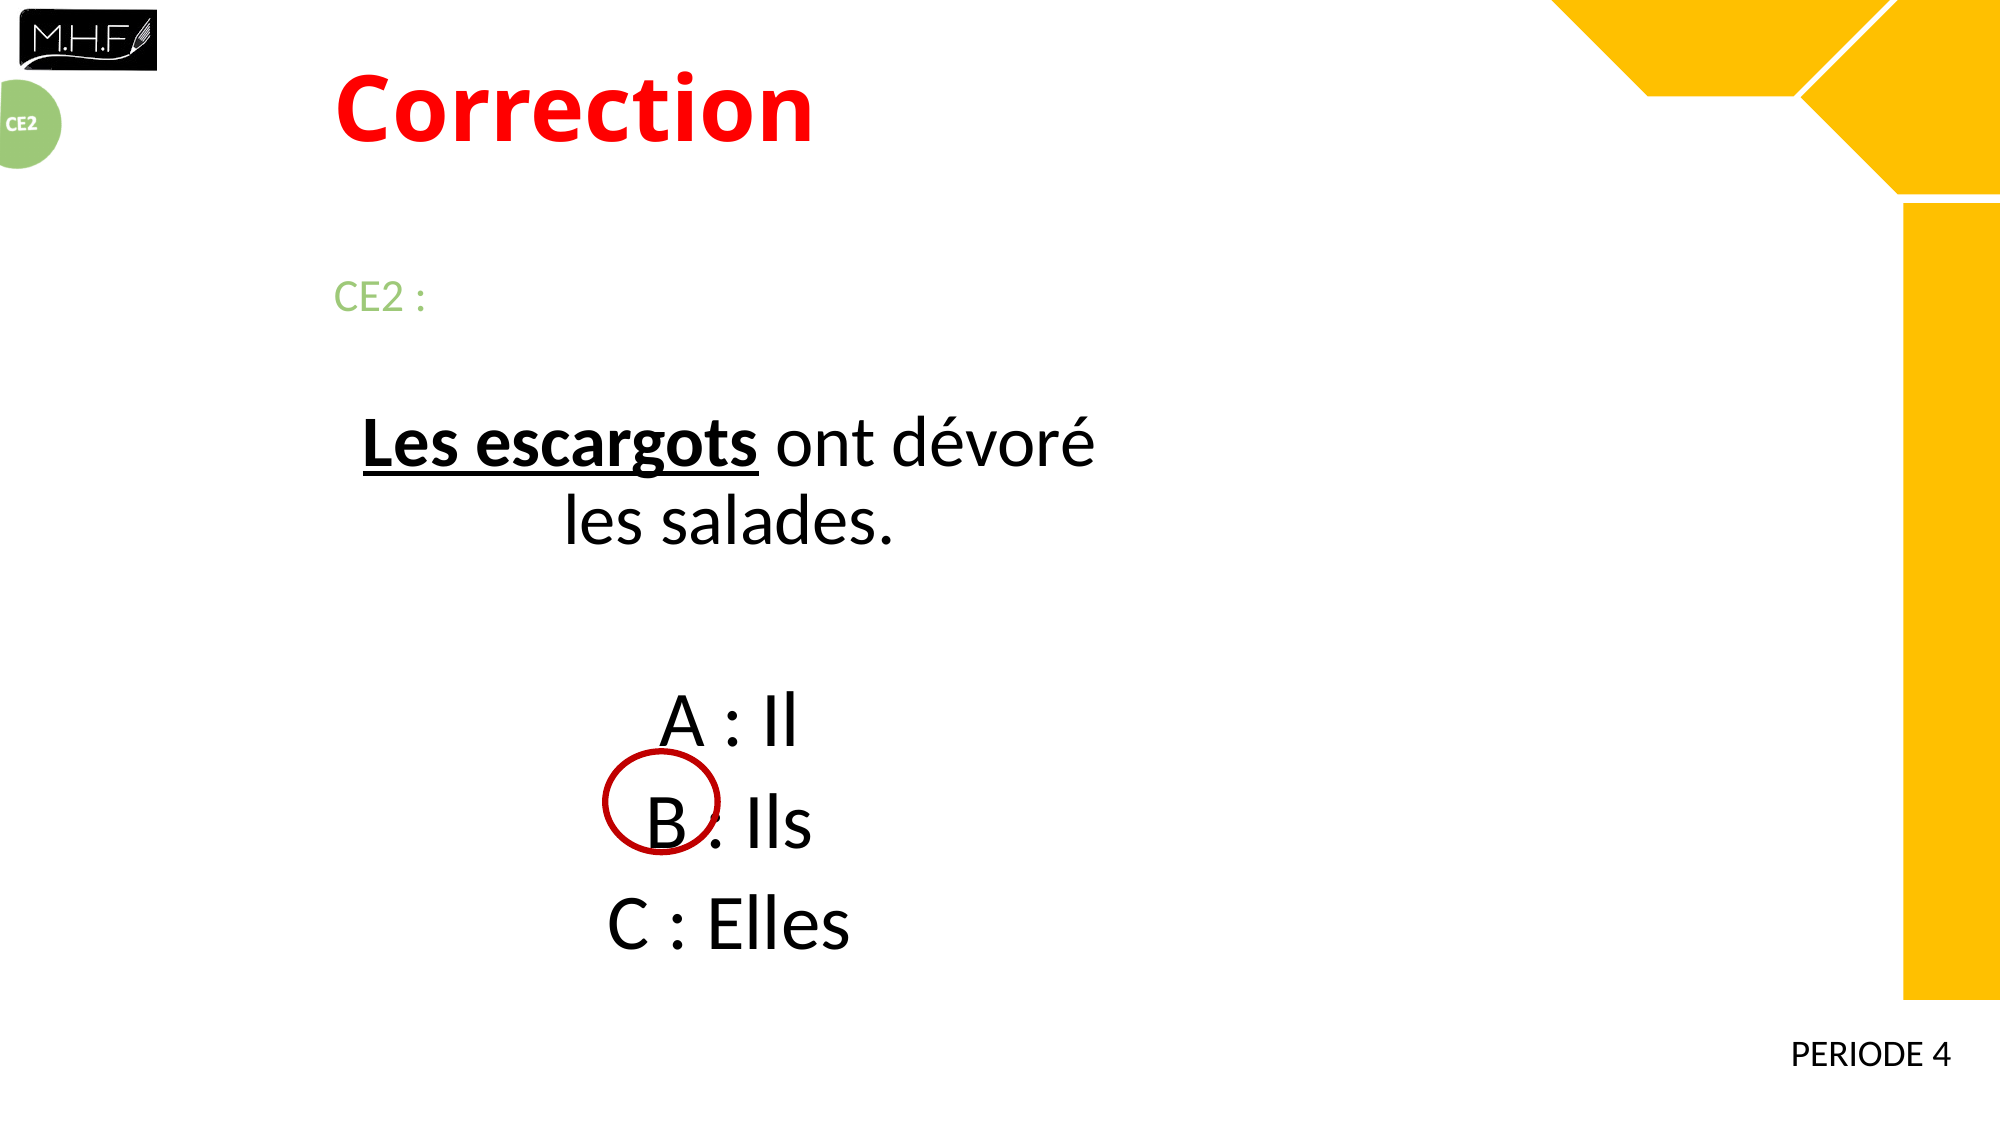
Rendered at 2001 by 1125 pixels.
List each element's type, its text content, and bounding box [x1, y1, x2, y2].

title Correction [318, 3, 1865, 221]
text_box [1549, 0, 1892, 98]
text_box [604, 750, 719, 854]
text_box PERIODE 4 [1362, 1021, 1967, 1125]
picture [0, 7, 157, 207]
text_box [1902, 202, 2000, 1001]
text_box [1799, 0, 2000, 196]
text_box CE2 : Les escargots ont dévoré les salades. A : Il B : Ils C : Elles [318, 264, 1141, 979]
